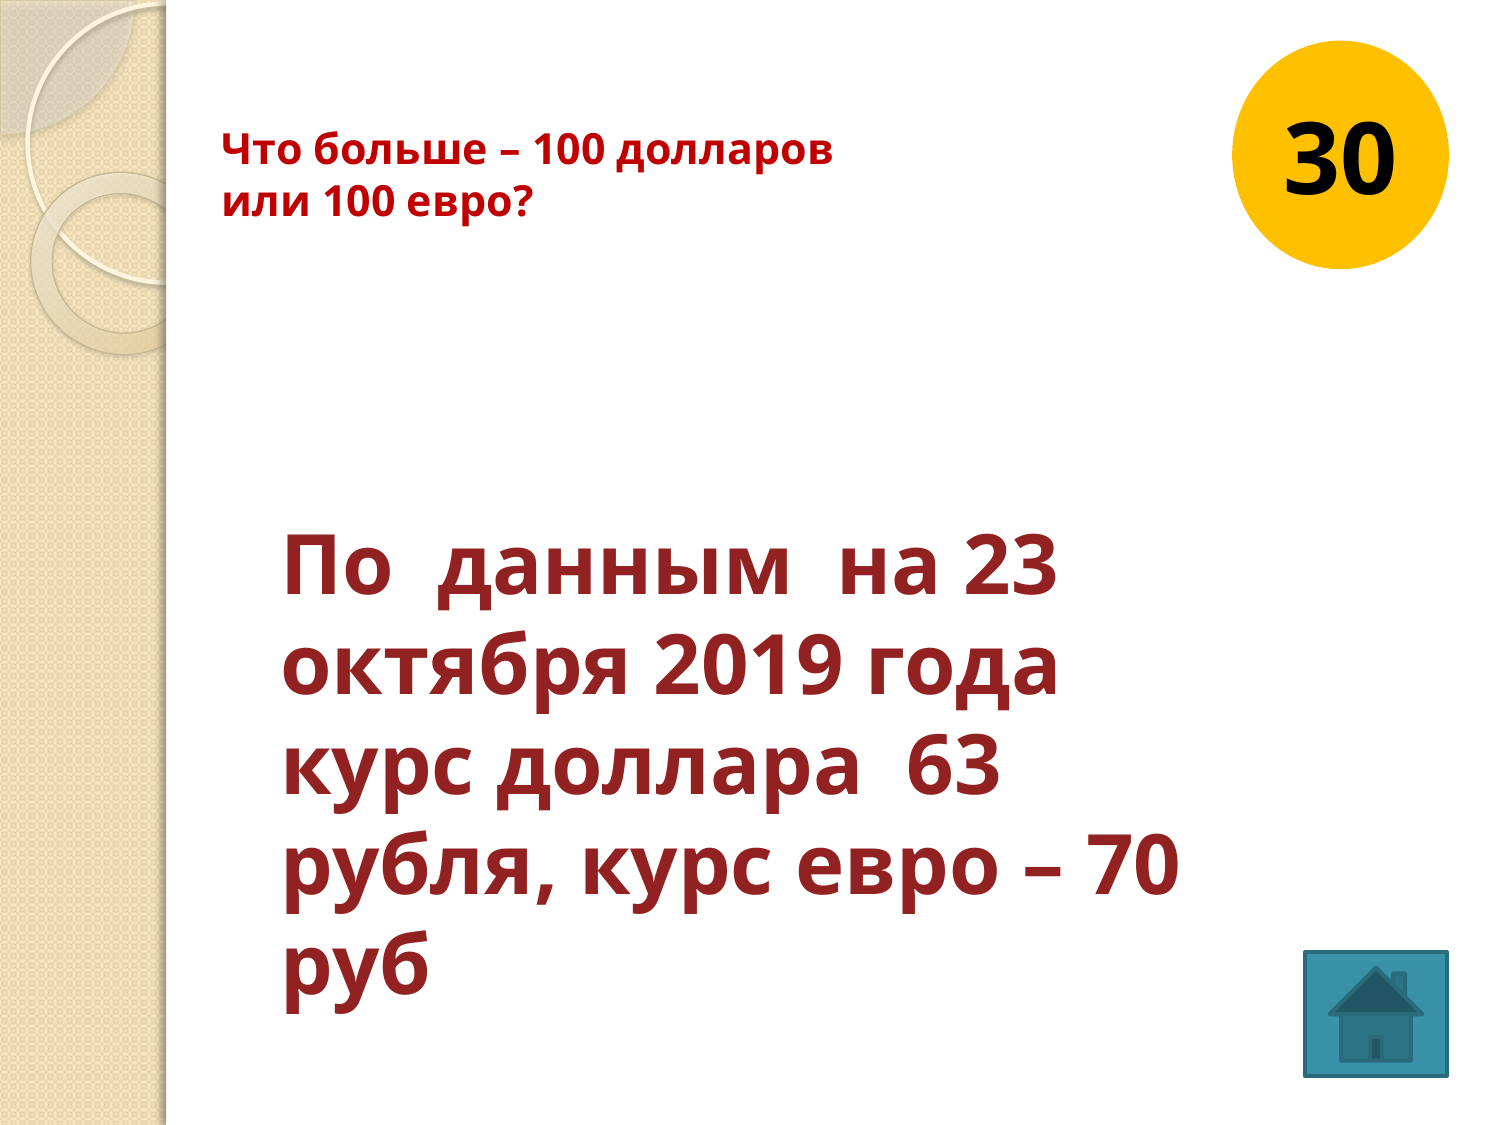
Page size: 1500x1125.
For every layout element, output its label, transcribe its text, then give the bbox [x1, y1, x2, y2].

text_box По данным на 23 октября 2019 года курс доллара 63 рубля, курс евро – 70 руб [265, 503, 1247, 1019]
text_box [1303, 950, 1449, 1078]
text_box 30 [1232, 40, 1449, 270]
title Что больше – 100 долларов или 100 евро? [206, 113, 1235, 233]
